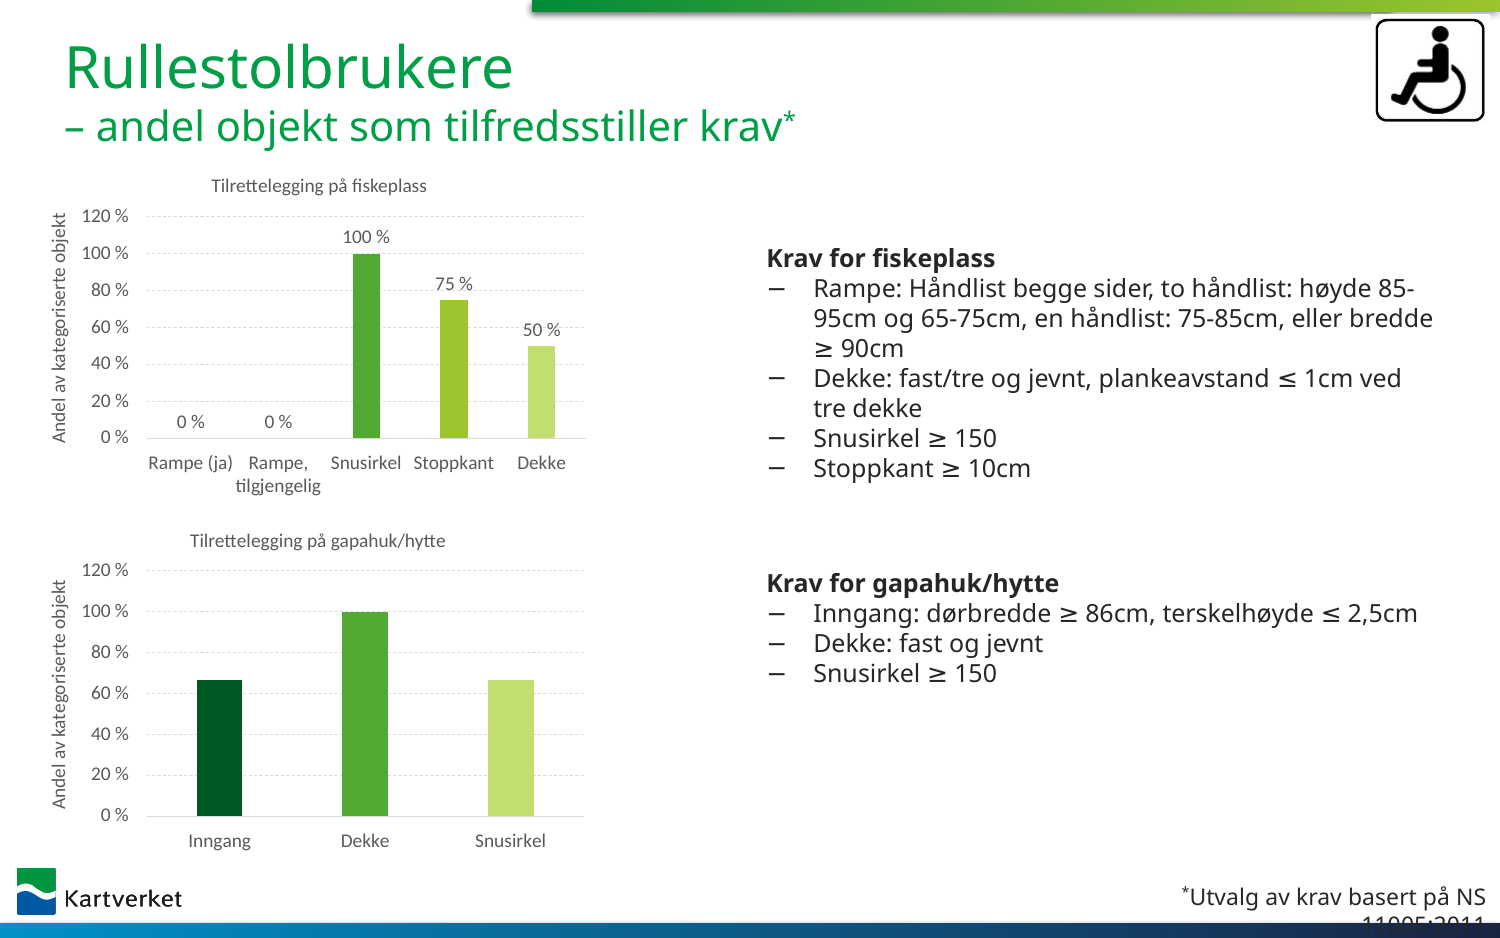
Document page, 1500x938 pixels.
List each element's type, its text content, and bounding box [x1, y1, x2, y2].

picture [1371, 13, 1491, 127]
text_box Rullestolbrukere – andel objekt som tilfredsstiller krav* [49, 29, 1431, 158]
text_box Krav for gapahuk/hytte Inngang: dørbredde ≥ 86cm, terskelhøyde ≤ 2,5cm Dekke: fast og jevnt Snusirkel ≥ 150 [751, 560, 1452, 695]
picture [41, 166, 597, 505]
picture [41, 520, 595, 859]
text_box *Utvalg av krav basert på NS 11005:2011 [1068, 873, 1500, 938]
text_box Krav for fiskeplass Rampe: Håndlist begge sider, to håndlist: høyde 85-95cm og 65-75cm, en håndlist: 75-85cm, eller bredde ≥ 90cm Dekke: fast/tre og jevnt, plankeavstand ≤ 1cm ved tre dekke Snusirkel ≥ 150 Stoppkant ≥ 10cm [751, 235, 1452, 490]
